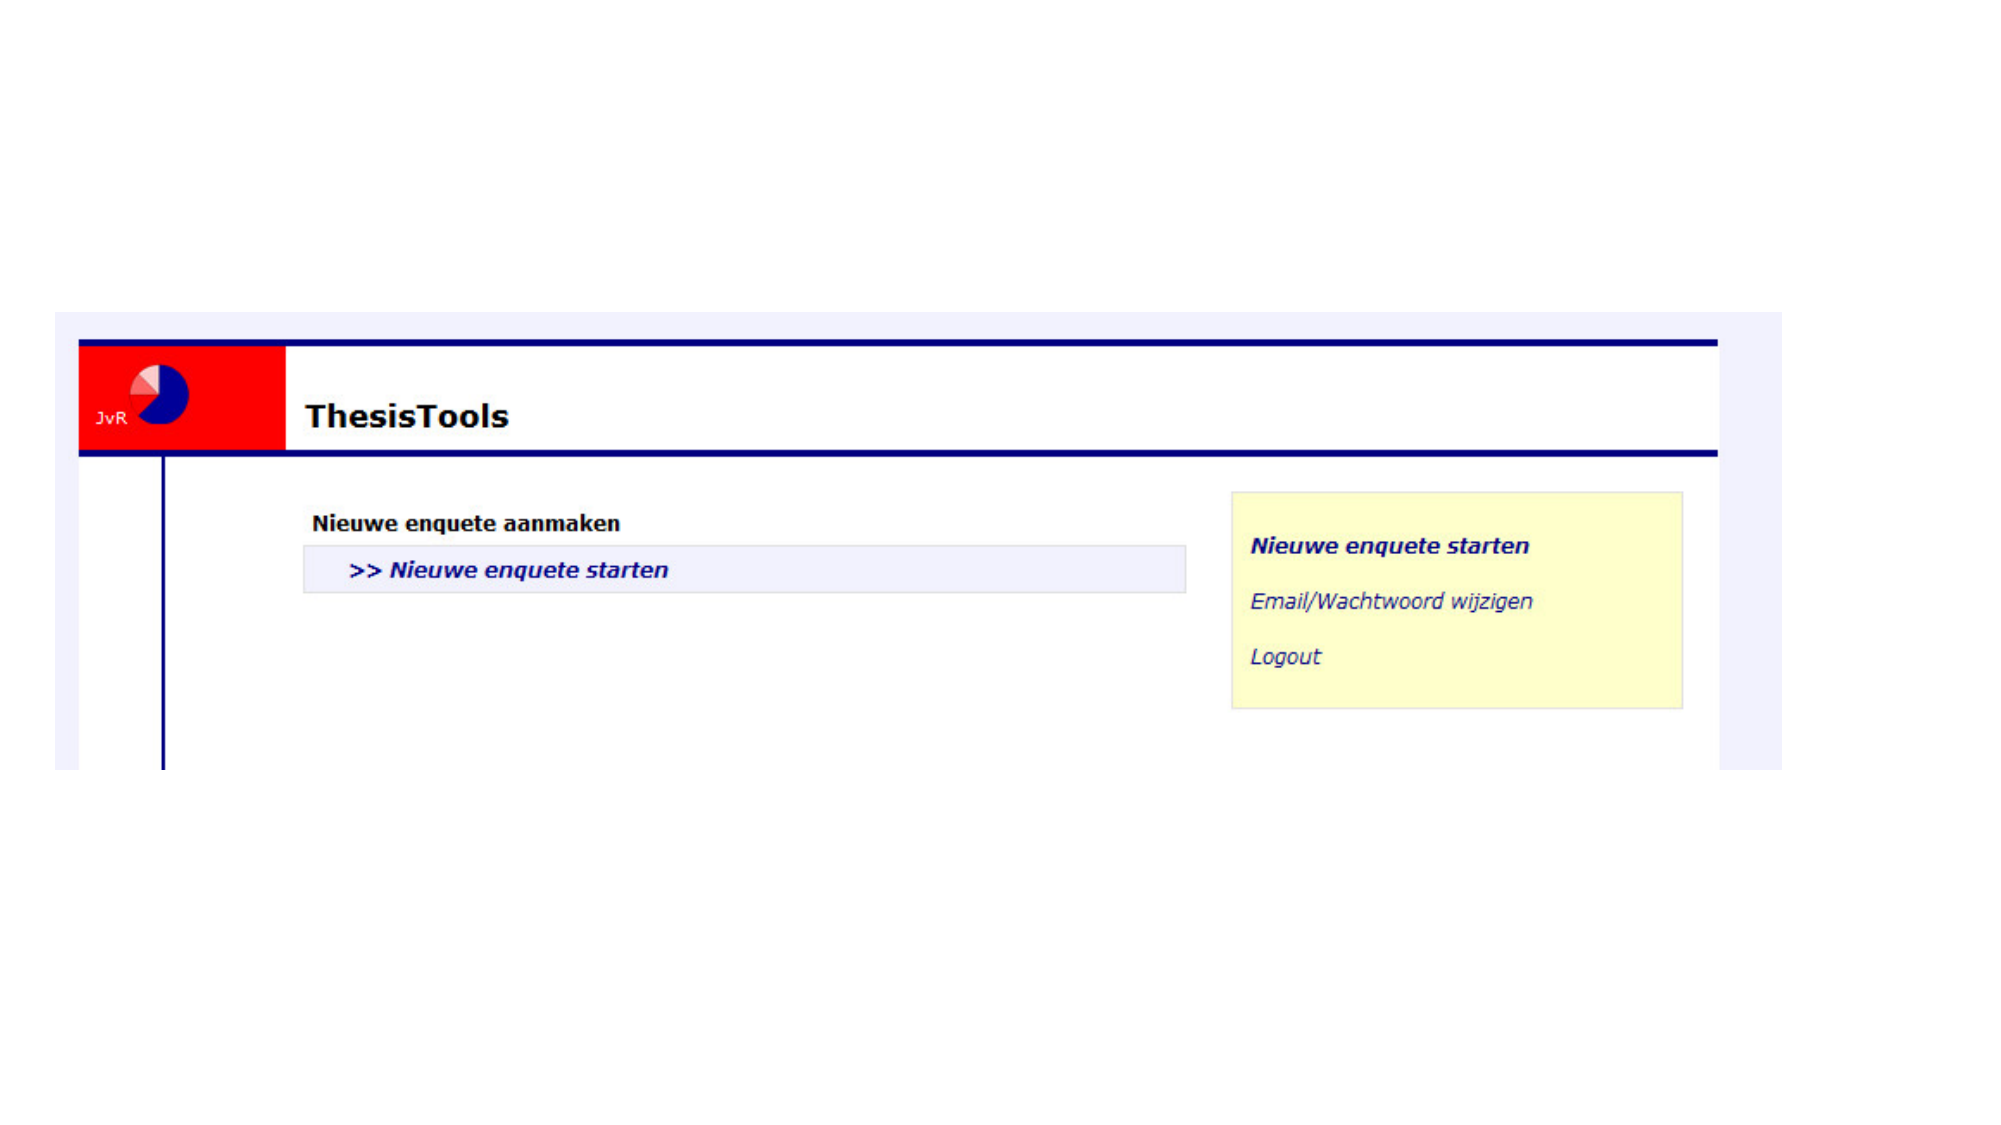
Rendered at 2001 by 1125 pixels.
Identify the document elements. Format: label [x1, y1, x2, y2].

picture [55, 312, 1783, 770]
